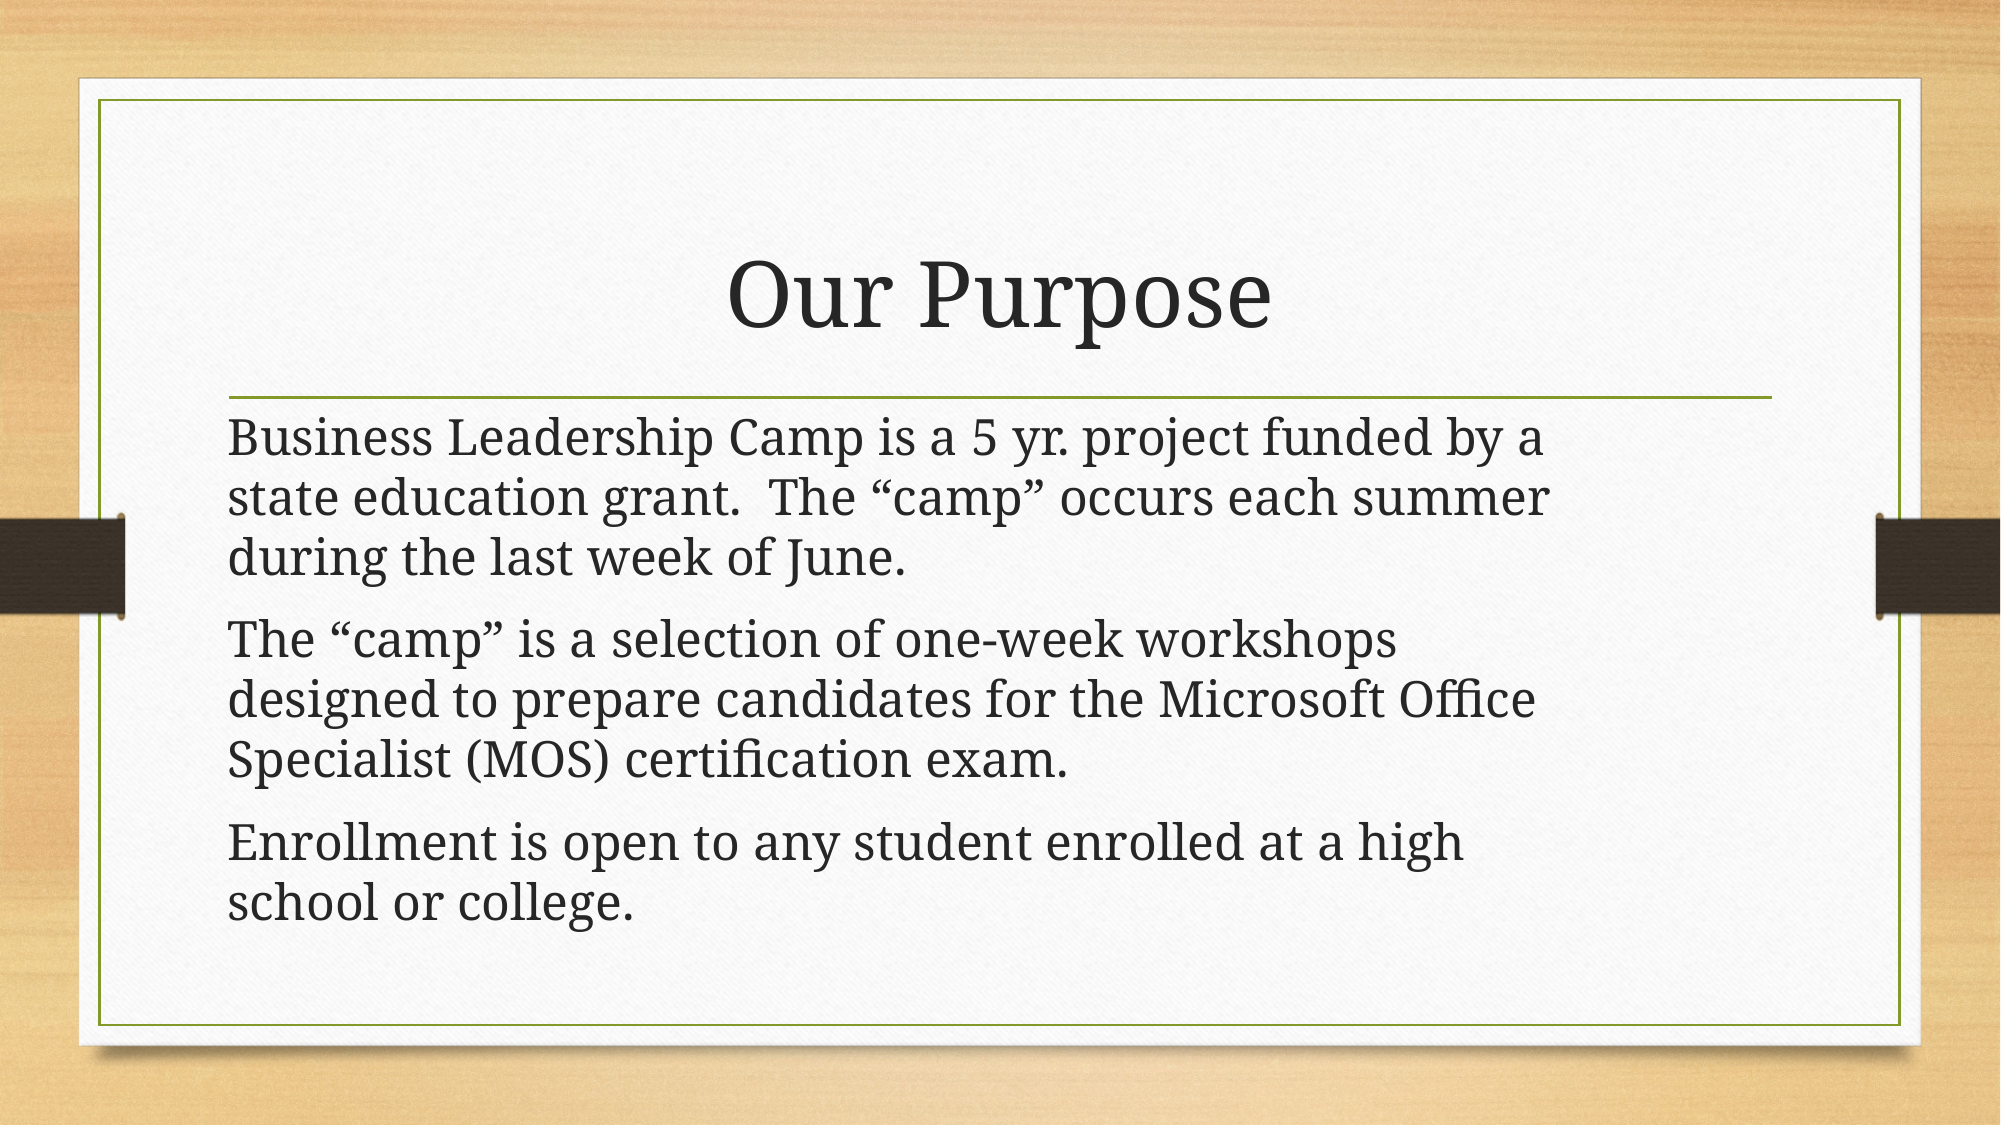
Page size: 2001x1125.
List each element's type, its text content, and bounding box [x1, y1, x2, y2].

title Our Purpose [212, 184, 1788, 398]
list Business Leadership Camp is a 5 yr. project funded by a state education grant. The “camp” occurs each summer during the last week of June. The “camp” is a selection of one-week workshops designed to prepare candidates for the Microsoft Office Specialist (MOS) certification exam. Enrollment is open to any student enrolled at a high school or college. [212, 397, 1623, 1035]
picture [0, 0, 2001, 1125]
